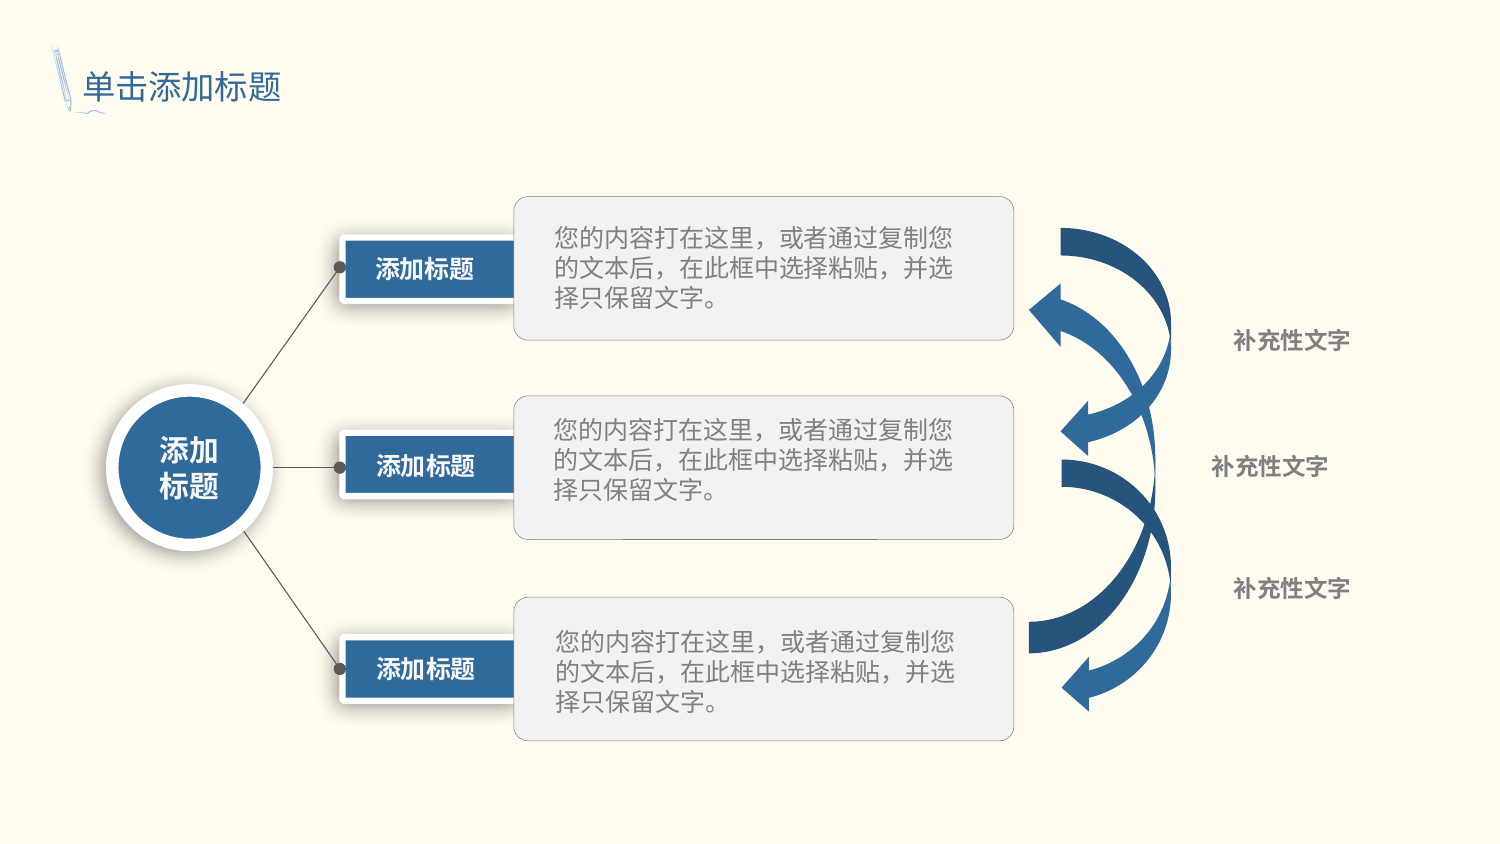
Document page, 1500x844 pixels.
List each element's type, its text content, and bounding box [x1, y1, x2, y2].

text_box [513, 196, 1014, 341]
text_box 您的内容打在这里，或者通过复制您的文本后，在此框中选择粘贴，并选择只保留文字。 [545, 633, 982, 711]
text_box 添加 标题 [112, 390, 267, 545]
text_box 添加标题 [364, 247, 513, 289]
text_box [247, 537, 347, 676]
text_box [342, 432, 513, 497]
text_box [244, 261, 347, 402]
text_box [1060, 395, 1141, 456]
text_box 您的内容打在这里，或者通过复制您的文本后，在此框中选择粘贴，并选择只保留文字。 [543, 228, 980, 306]
text_box [1061, 512, 1171, 712]
text_box 补充性文字 [1192, 321, 1393, 360]
text_box 您的内容打在这里，或者通过复制您的文本后，在此框中选择粘贴，并选择只保留文字。 [543, 421, 980, 499]
text_box [342, 237, 513, 301]
text_box 添加标题 [365, 647, 513, 689]
picture [50, 45, 106, 114]
text_box [513, 597, 1014, 741]
text_box 单击添加标题 [106, 58, 357, 114]
text_box [1028, 283, 1156, 654]
text_box 补充性文字 [1170, 446, 1371, 486]
text_box [342, 637, 513, 701]
text_box [1060, 227, 1172, 406]
text_box 添加标题 [365, 445, 513, 487]
text_box [513, 395, 1014, 540]
text_box 补充性文字 [1192, 569, 1393, 608]
